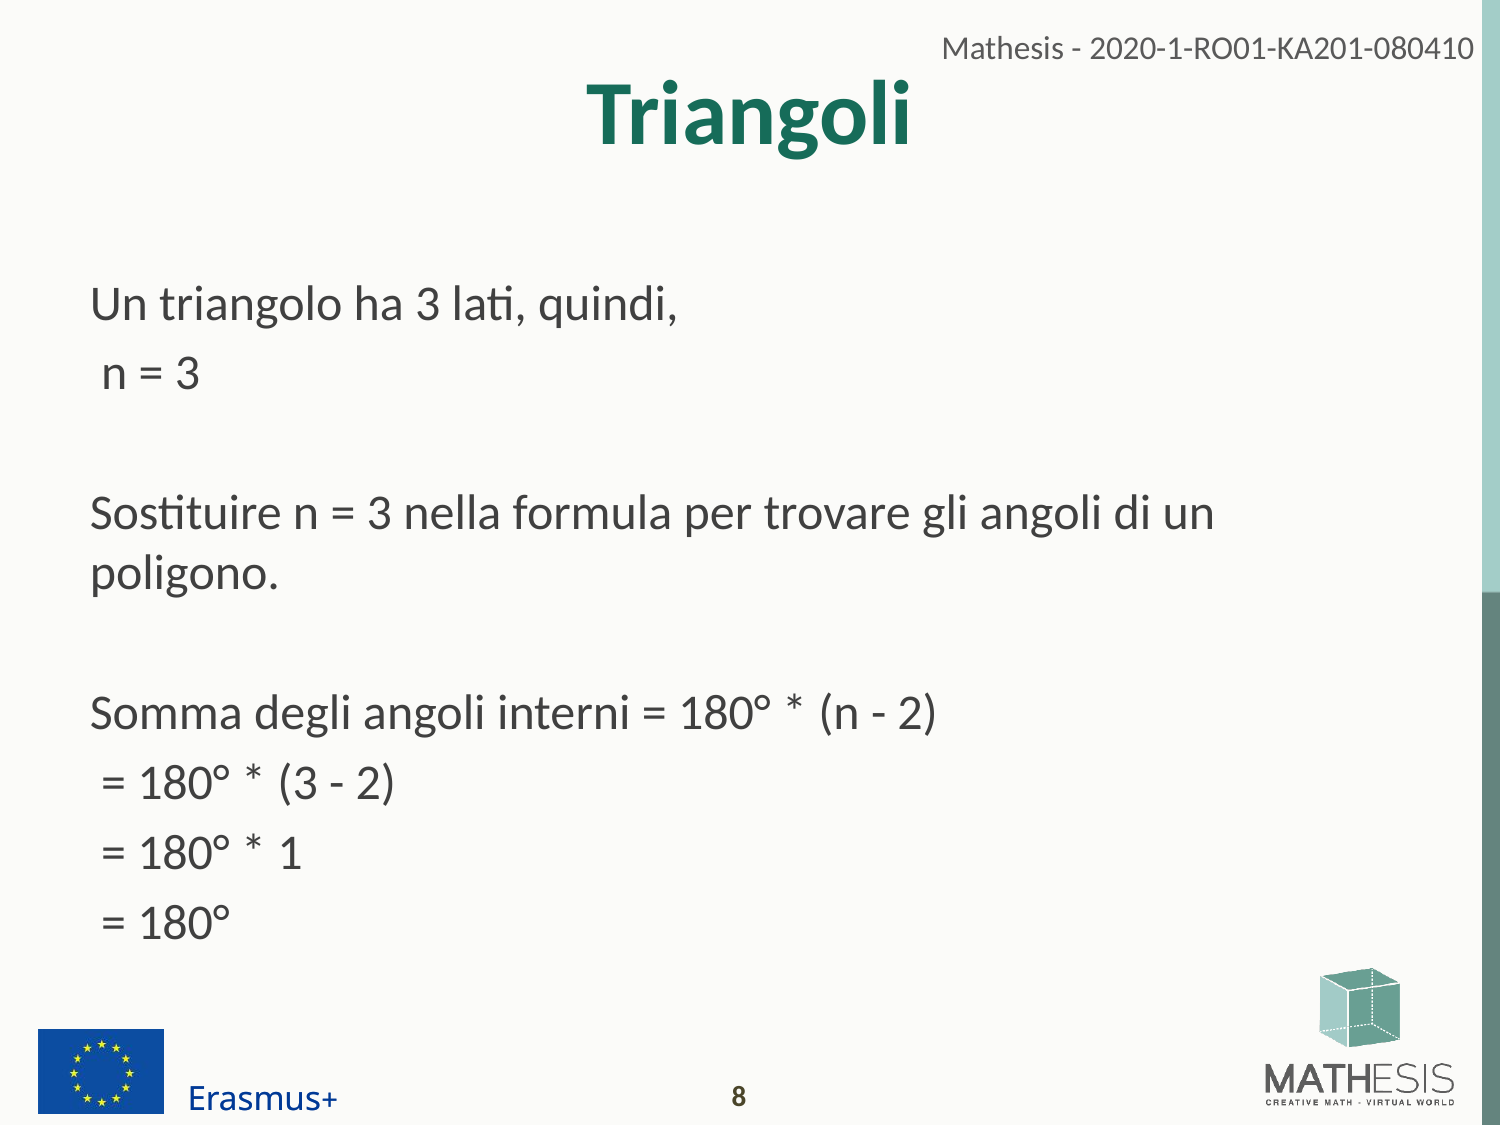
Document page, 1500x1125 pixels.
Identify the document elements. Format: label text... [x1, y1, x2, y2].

picture [38, 1029, 164, 1114]
list Un triangolo ha 3 lati, quindi, n = 3 Sostituire n = 3 nella formula per trovare gli angoli di un poligono. Somma degli angoli interni = 180° * (n - 2) = 180° * (3 - 2) = 180° * 1 = 180° [75, 262, 1425, 1005]
title Triangoli [75, 45, 1425, 233]
